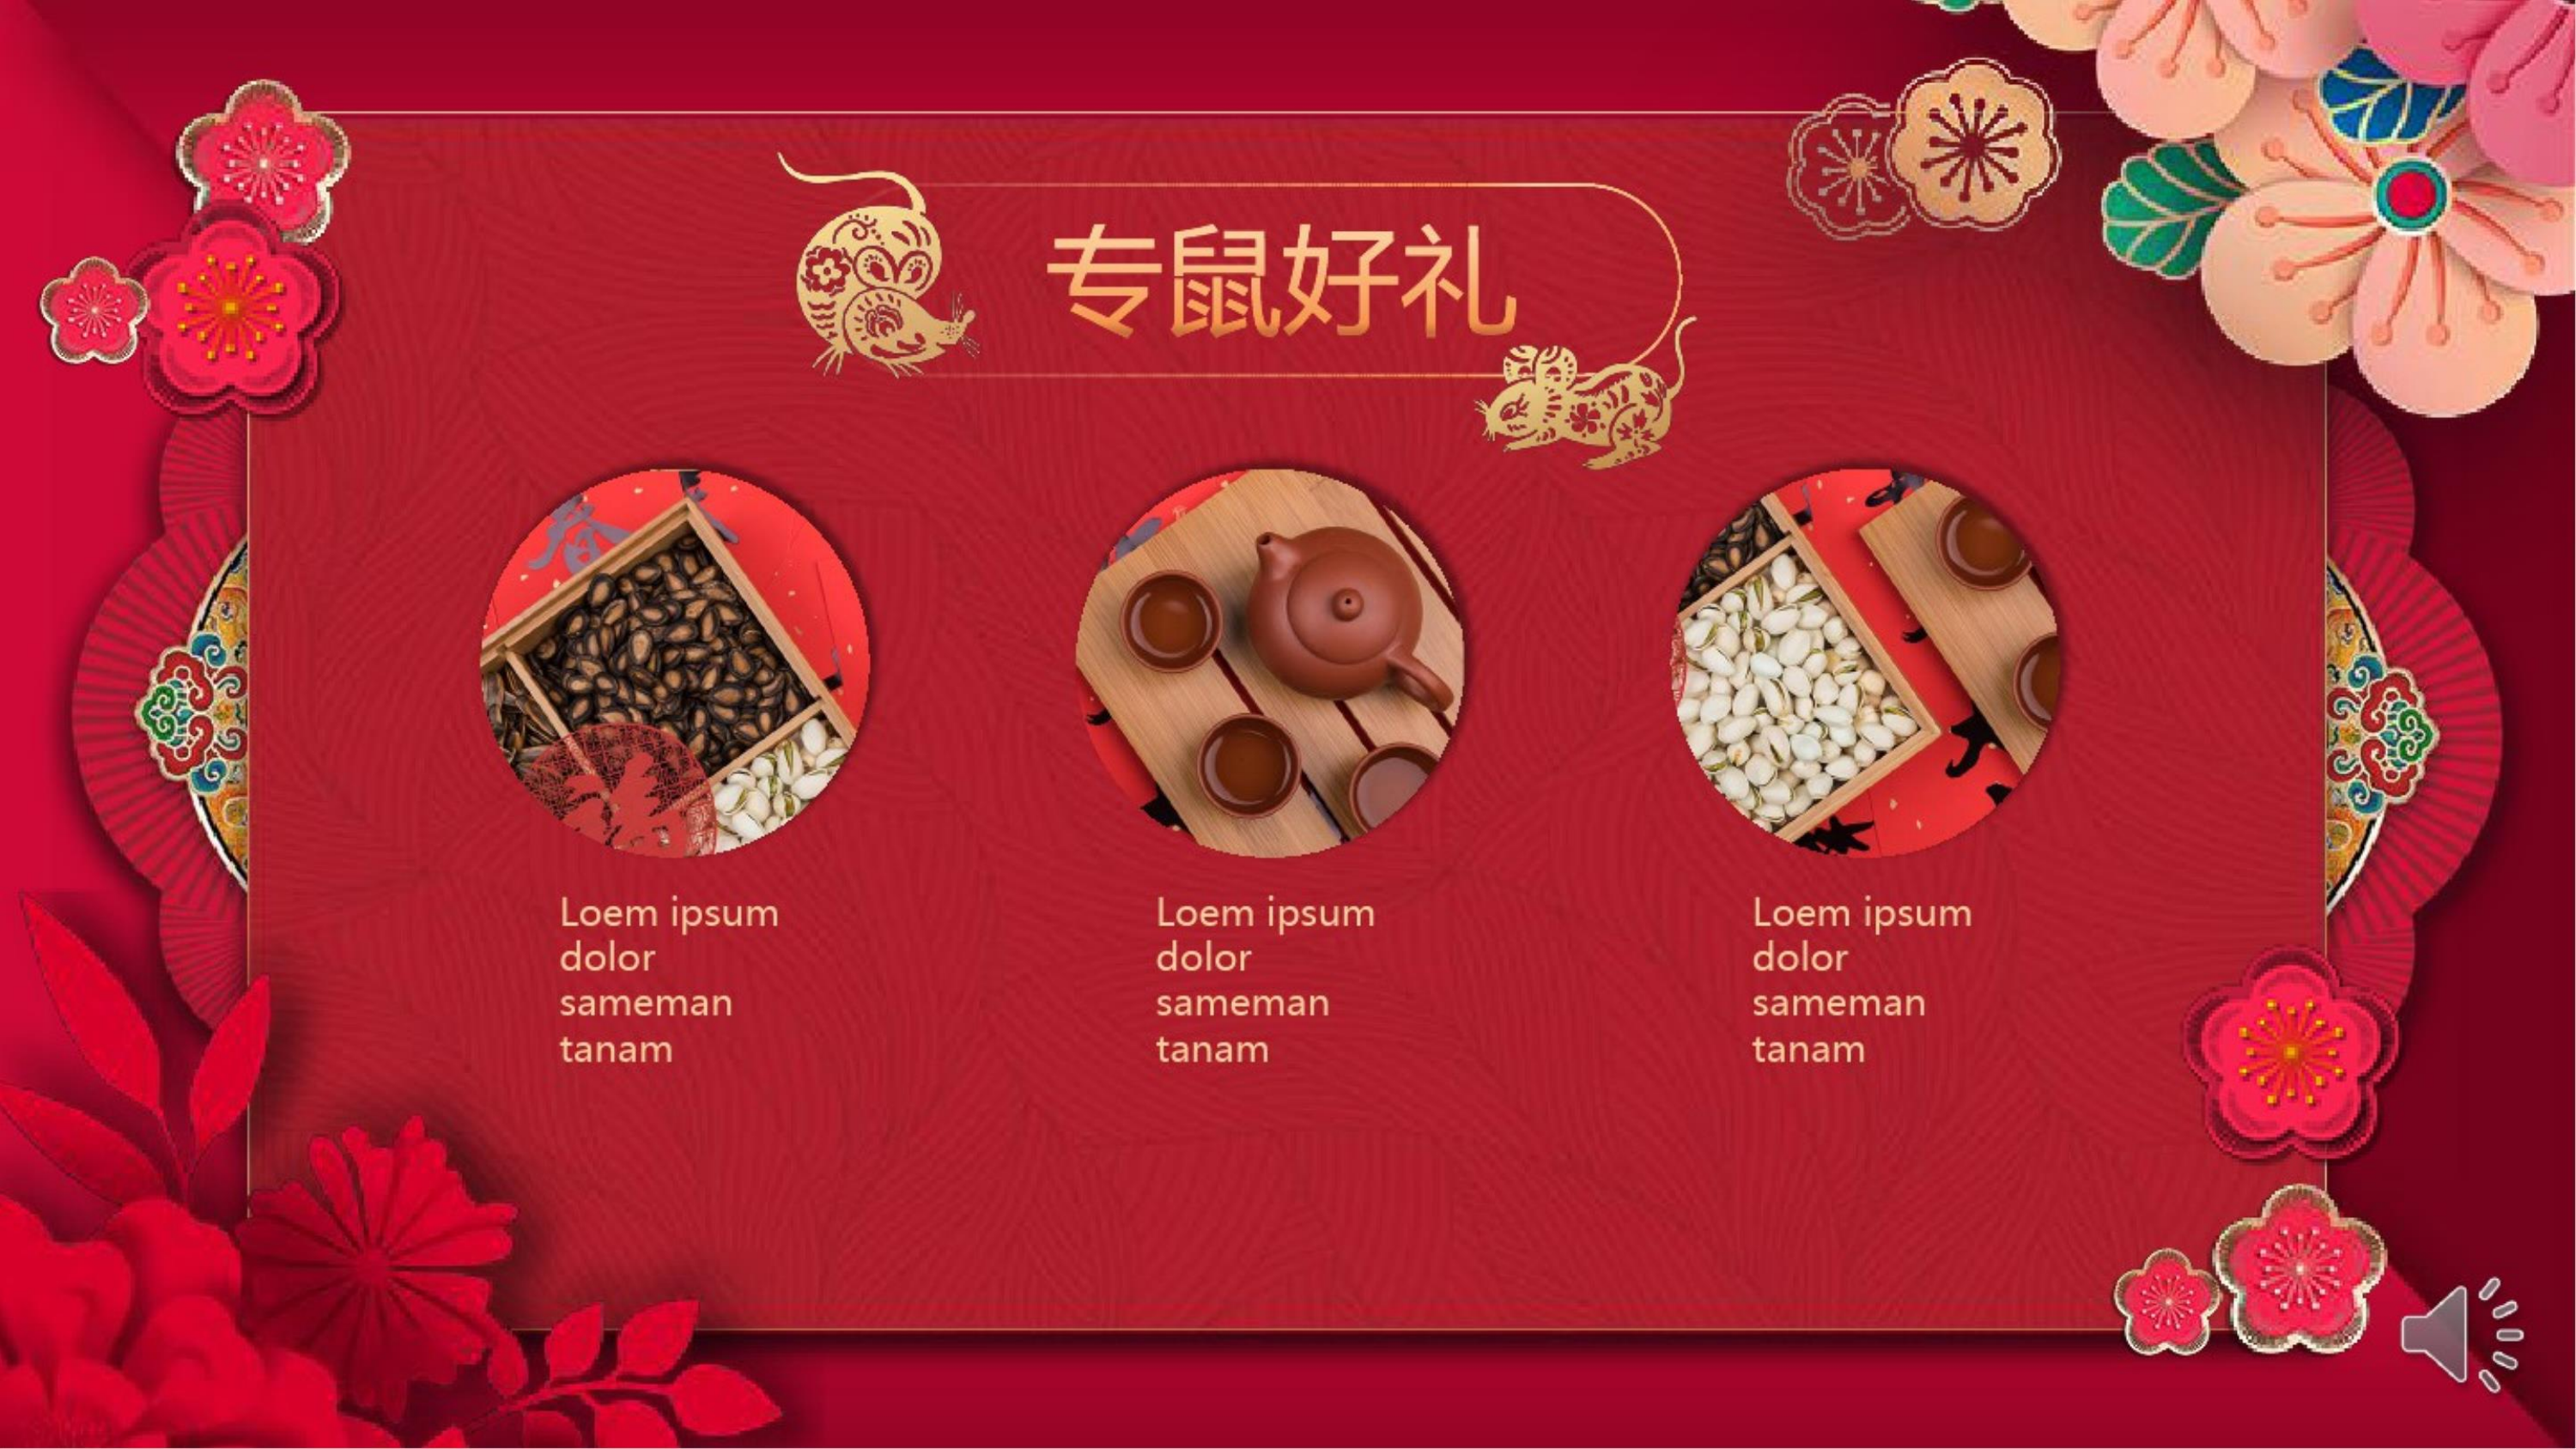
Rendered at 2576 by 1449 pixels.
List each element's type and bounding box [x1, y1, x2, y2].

text_box [0, 0, 2576, 1449]
